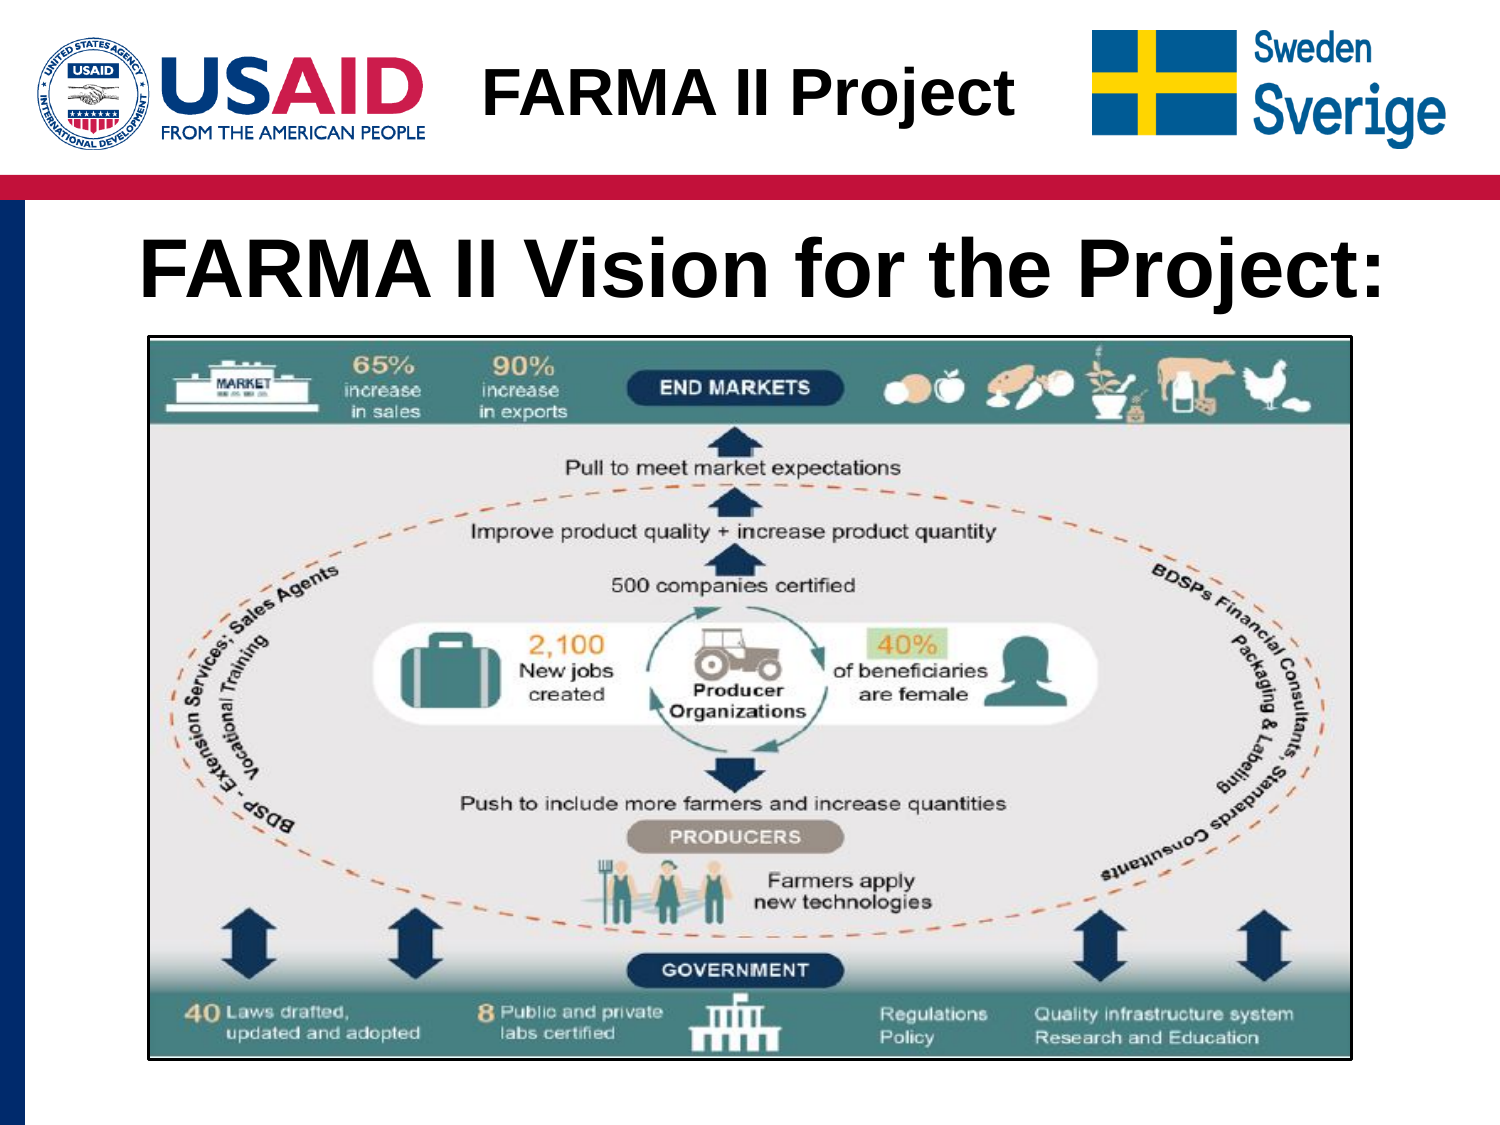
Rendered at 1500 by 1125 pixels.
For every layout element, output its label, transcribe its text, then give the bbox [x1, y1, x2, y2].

text_box FARMA II Project [466, 41, 1034, 136]
picture [149, 337, 1351, 1059]
picture [37, 37, 435, 150]
title FARMA II Vision for the Project: [68, 206, 1458, 340]
picture [1092, 30, 1446, 150]
